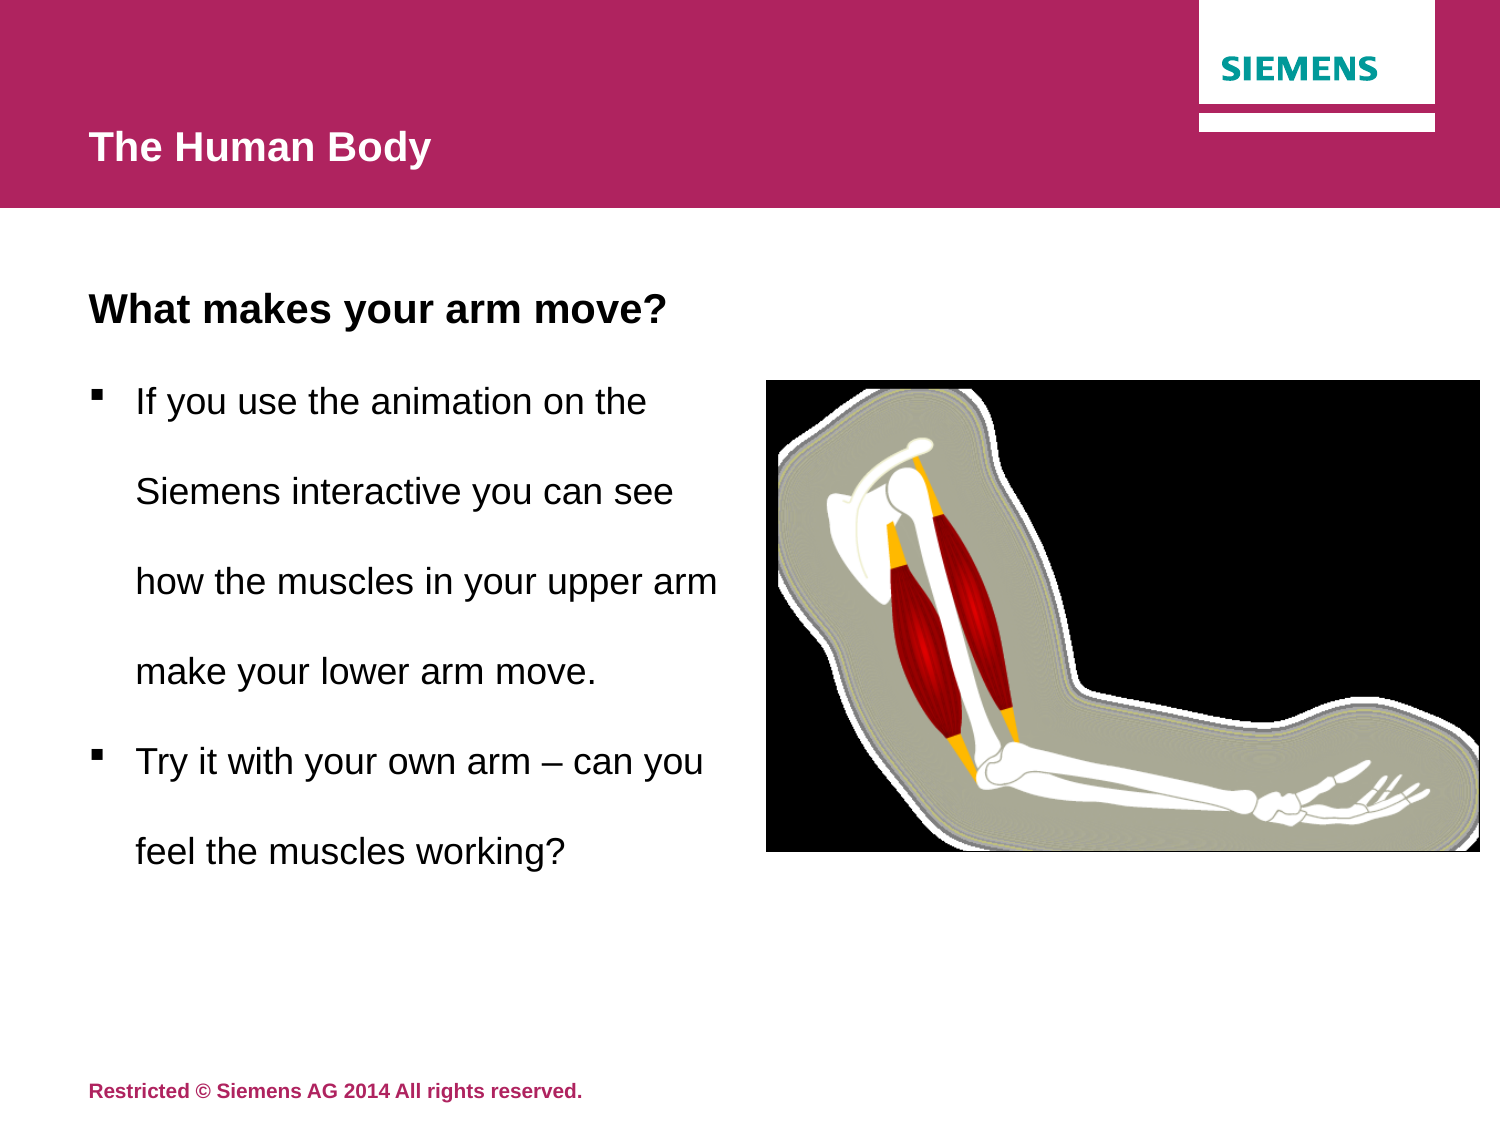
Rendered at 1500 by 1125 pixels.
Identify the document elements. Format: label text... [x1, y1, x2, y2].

title The Human Body [0, 0, 1458, 209]
list What makes your arm move? If you use the animation on the Siemens interactive you can see how the muscles in your upper arm make your lower arm move. Try it with your own arm – can you feel the muscles working? [88, 231, 739, 1012]
picture [766, 379, 1480, 852]
